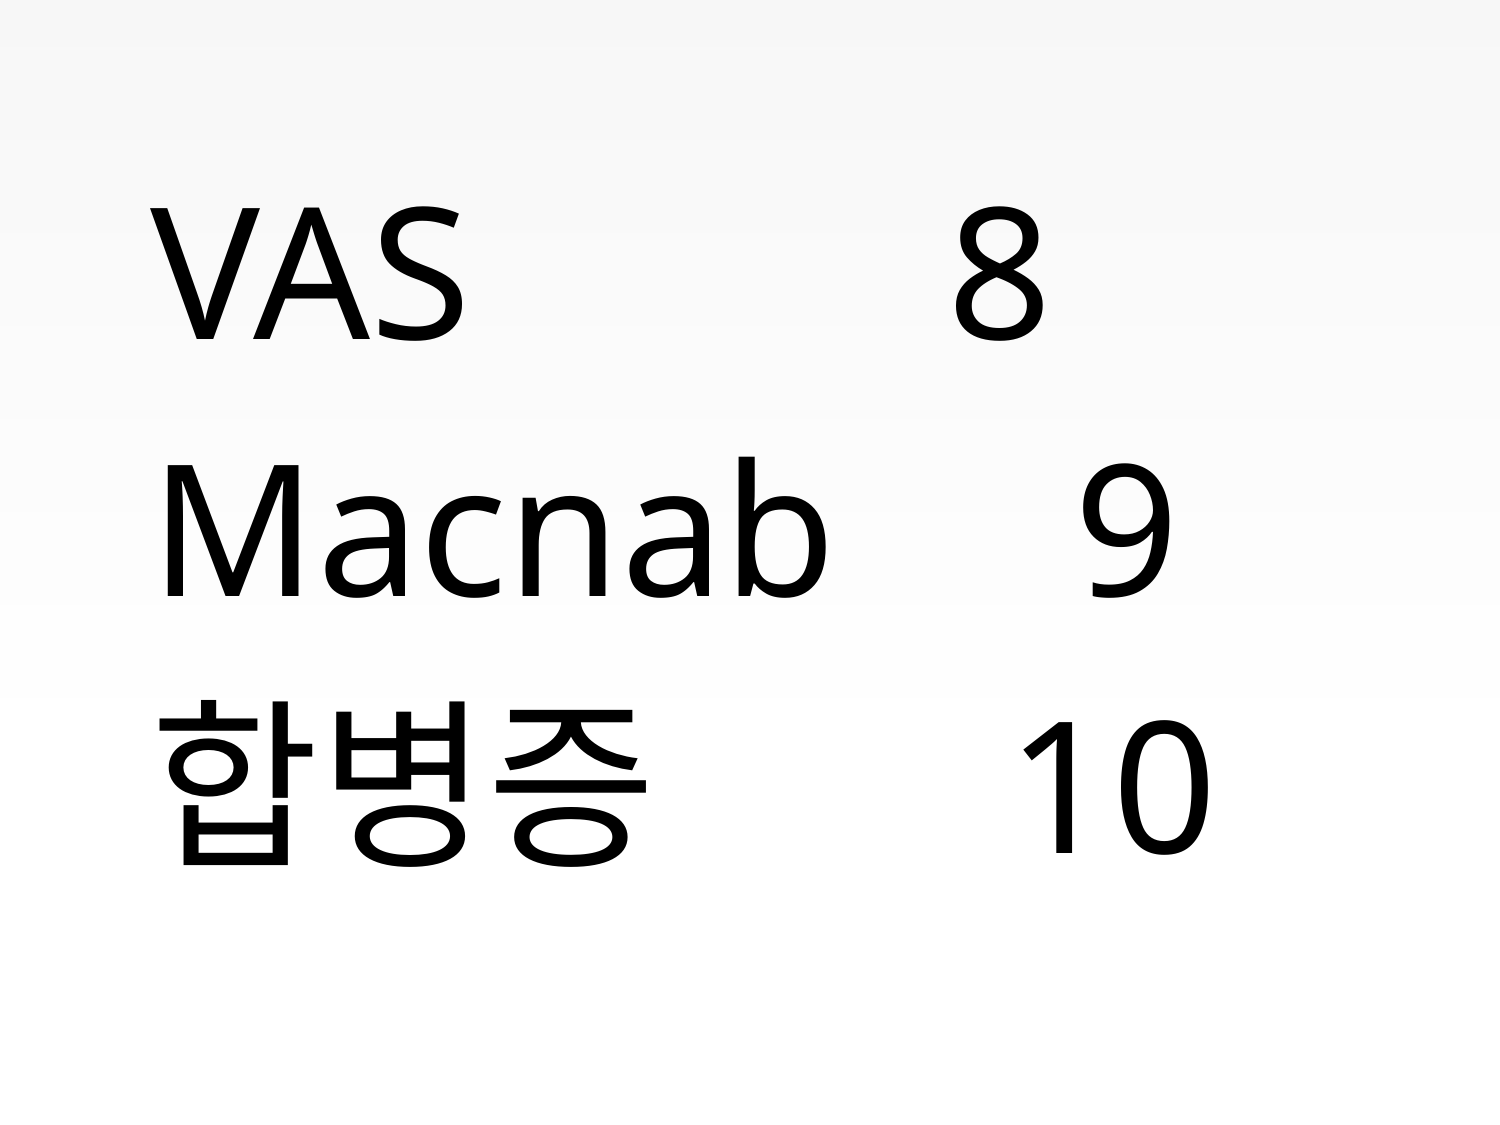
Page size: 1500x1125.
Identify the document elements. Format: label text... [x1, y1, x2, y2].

list VAS 8 Macnab 9 합병증 10 [135, 149, 1365, 976]
